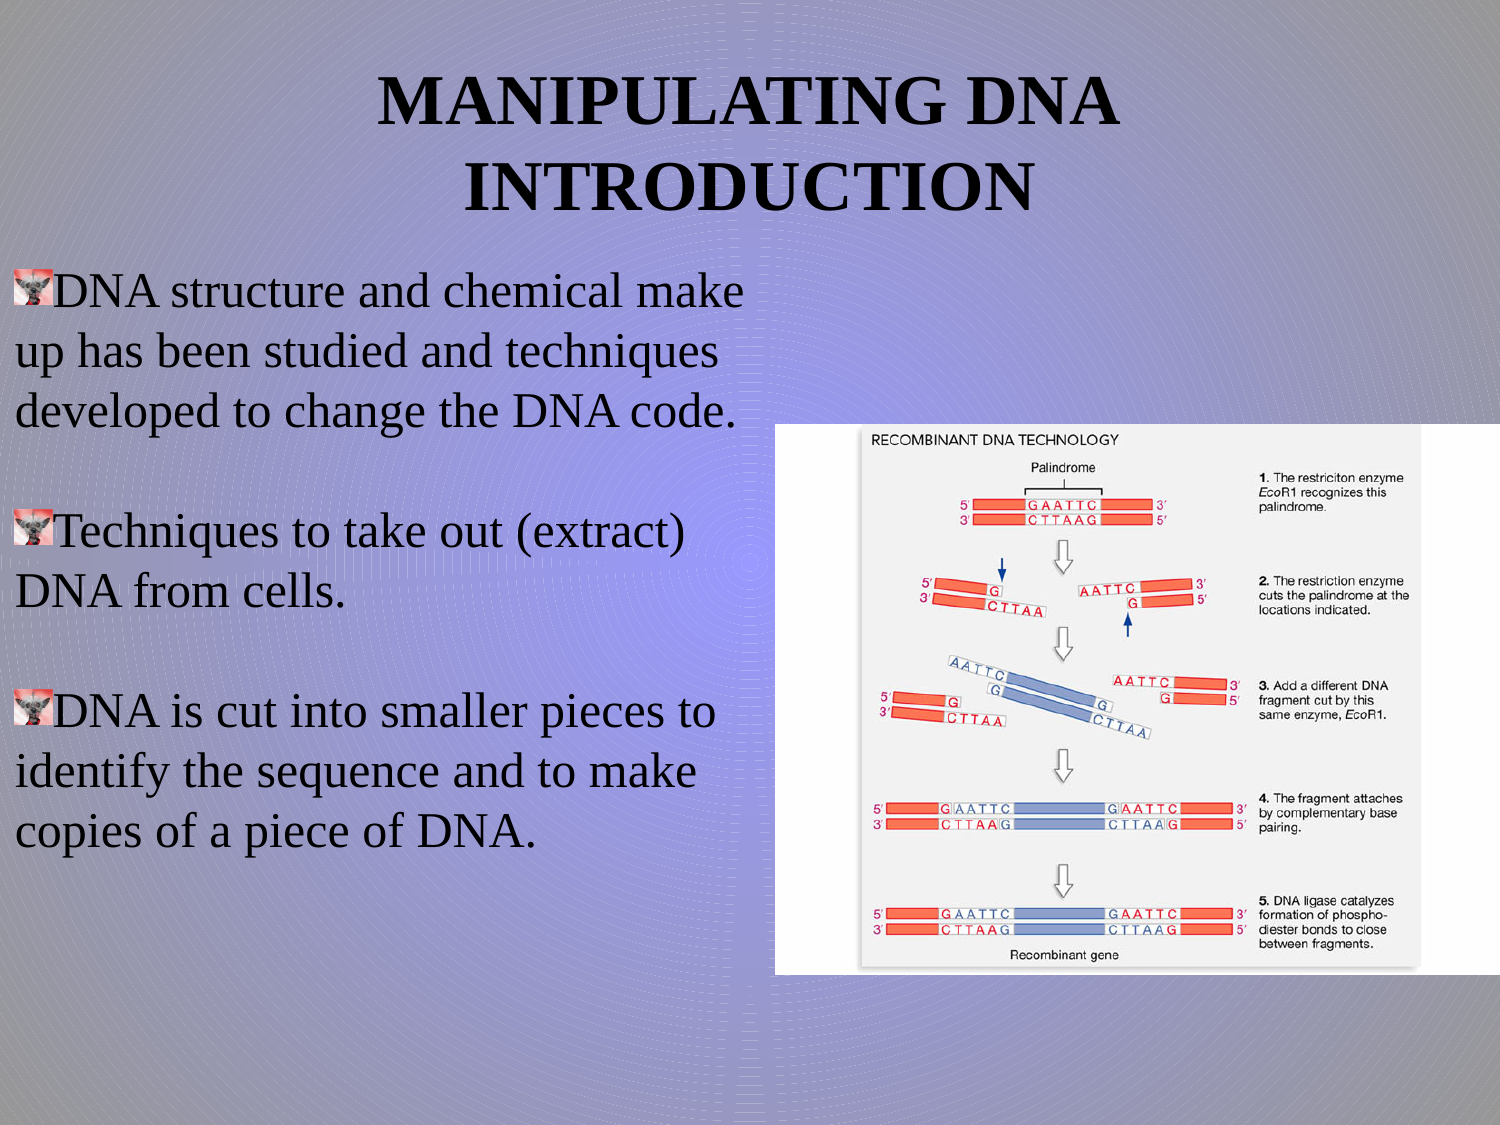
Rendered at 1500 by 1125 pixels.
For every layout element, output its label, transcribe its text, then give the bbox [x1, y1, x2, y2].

title Manipulating DNA INTRODUCTION [75, 45, 1425, 233]
text_box DNA structure and chemical make up has been studied and techniques developed to change the DNA code. Techniques to take out (extract) DNA from cells. DNA is cut into smaller pieces to identify the sequence and to make copies of a piece of DNA. [0, 249, 800, 925]
picture [14, 509, 53, 545]
picture [14, 689, 53, 725]
picture [775, 424, 1500, 976]
picture [14, 269, 53, 305]
